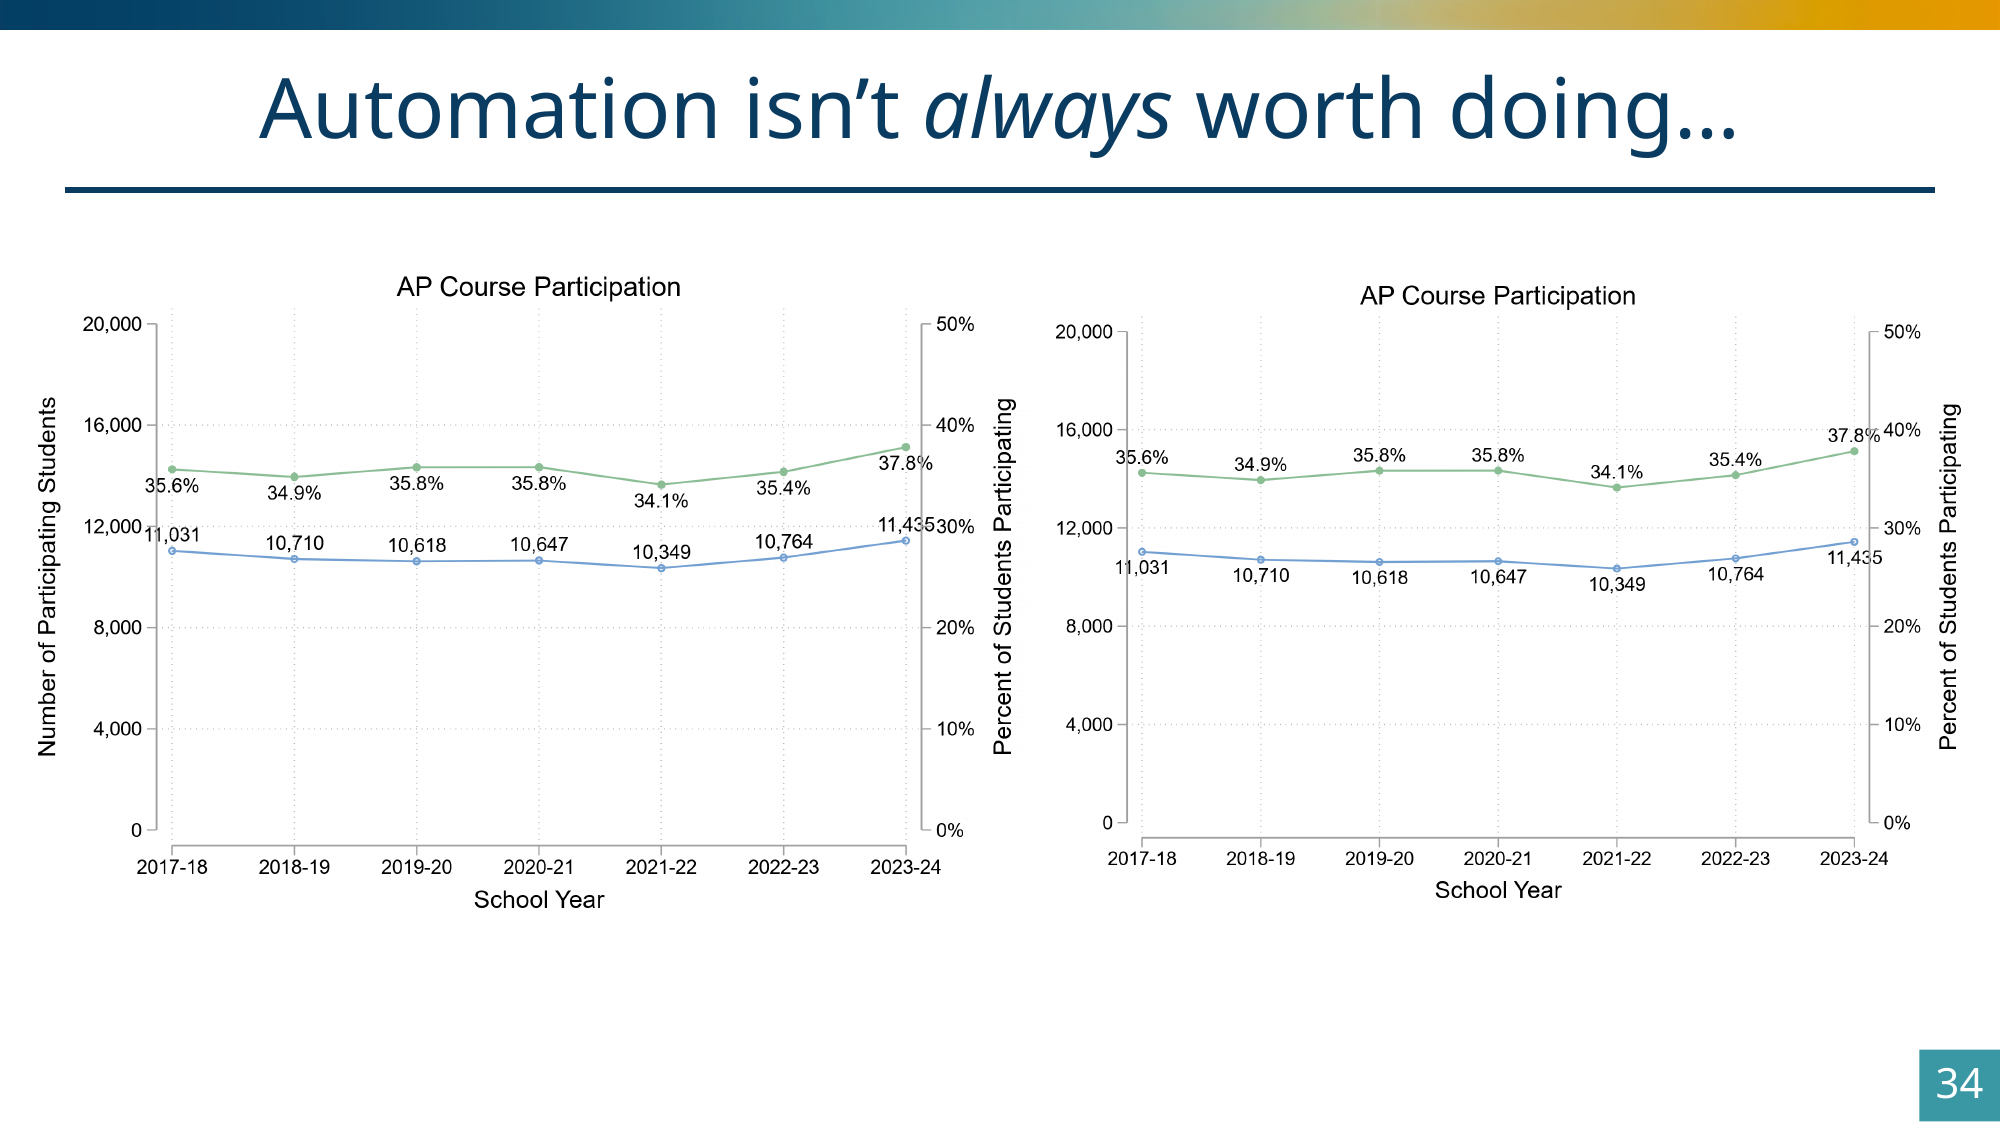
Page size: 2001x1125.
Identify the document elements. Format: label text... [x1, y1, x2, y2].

title Automation isn’t always worth doing… [64, 32, 1936, 190]
picture [0, 248, 2000, 953]
picture [0, 0, 2000, 30]
